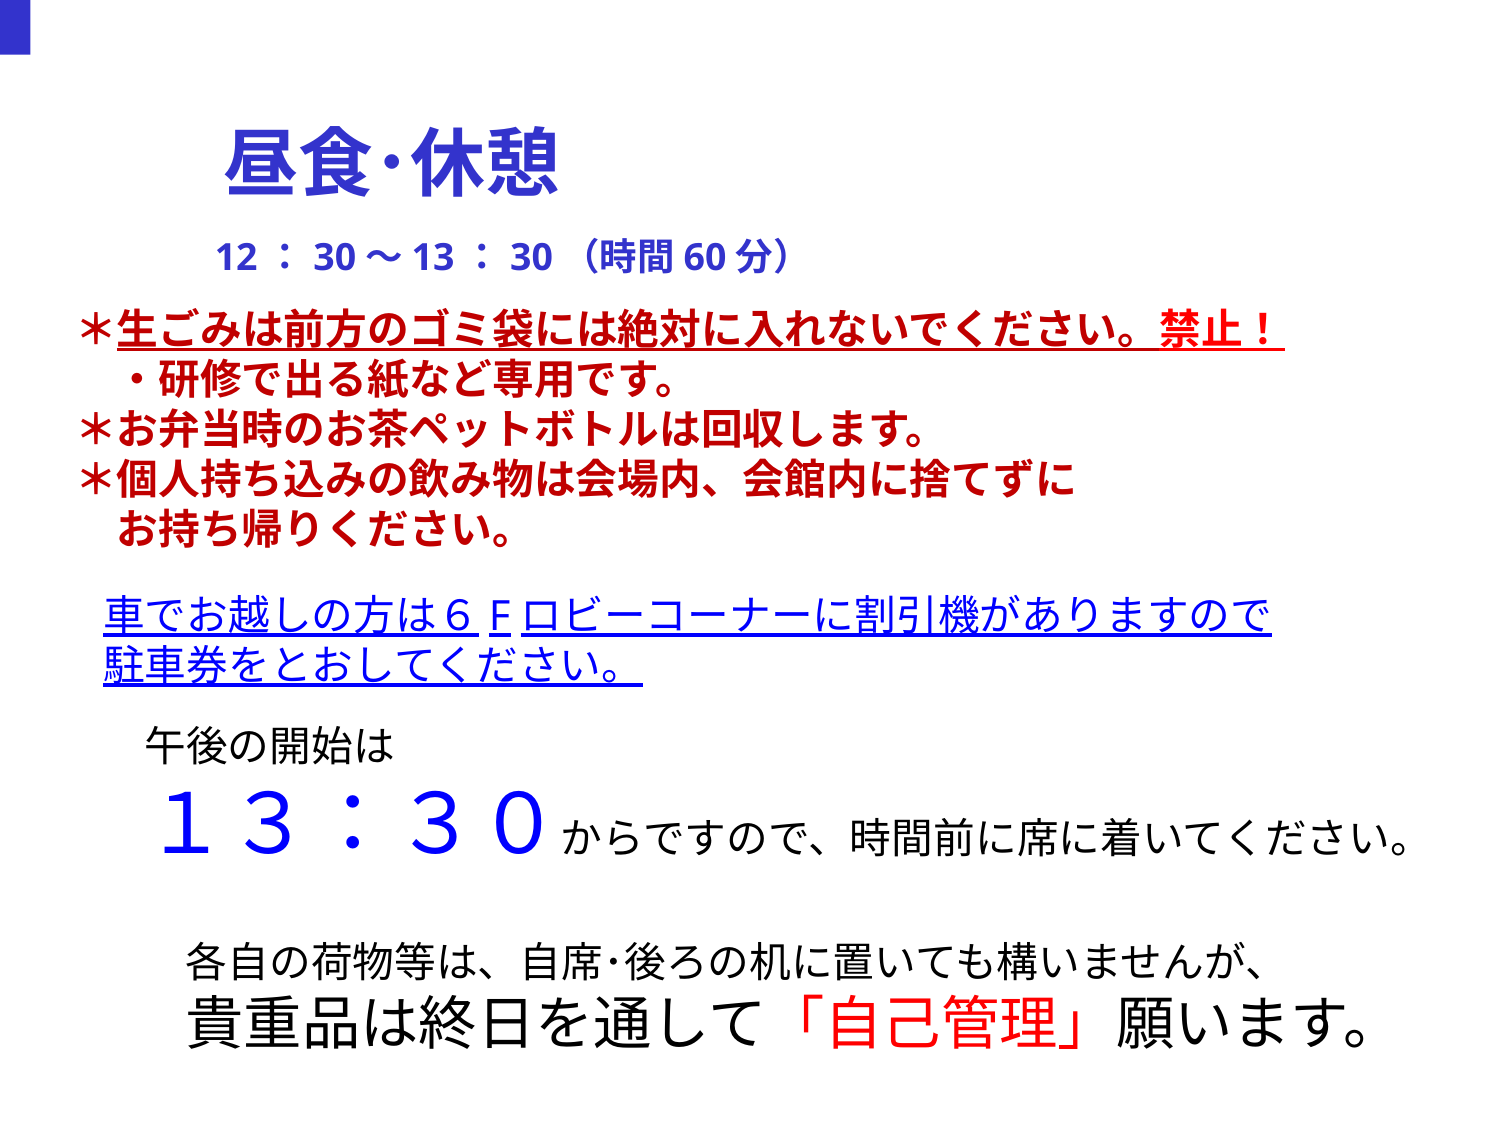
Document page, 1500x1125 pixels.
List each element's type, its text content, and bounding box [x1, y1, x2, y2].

text_box ＊生ごみは前方のゴミ袋には絶対に入れないでください。禁止！ ・研修で出る紙など専用です。 ＊お弁当時のお茶ペットボトルは回収します。 ＊個人持ち込みの飲み物は会場内、会館内に捨てずに お持ち帰りください。 [60, 295, 1427, 561]
text_box 午後の開始は １３：３０からですので、時間前に席に着いてください。 [129, 712, 1418, 878]
text_box 各自の荷物等は、自席･後ろの机に置いても構いませんが、 貴重品は終日を通して「自己管理」願います。 [171, 928, 1424, 1064]
text_box 車でお越しの方は６Fロビーコーナーに割引機がありますので 駐車券をとおしてください。 [88, 581, 1353, 696]
text_box 昼食･休憩 12：30～13：30（時間60分） [41, 90, 1467, 286]
text_box [0, 0, 31, 55]
